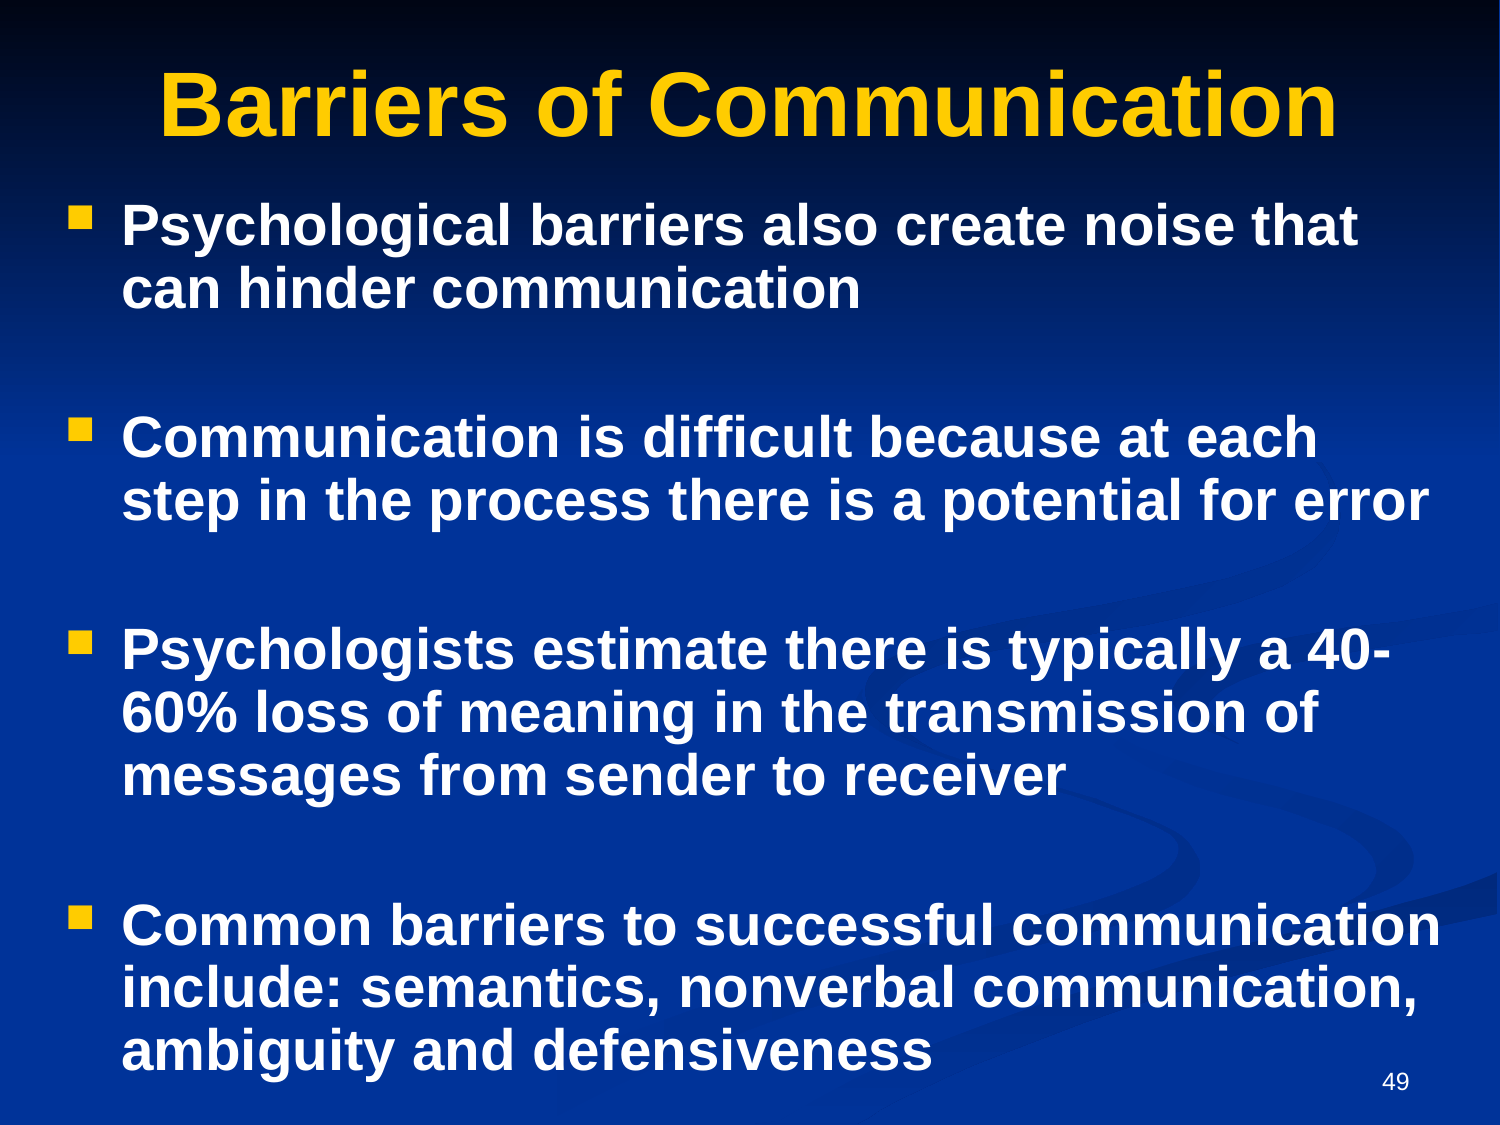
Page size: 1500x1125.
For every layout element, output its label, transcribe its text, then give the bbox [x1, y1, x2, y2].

title Barriers of Communication [74, 0, 1426, 187]
list Psychological barriers also create noise that can hinder communication Communication is difficult because at each step in the process there is a potential for error Psychologists estimate there is typically a 40-60% loss of meaning in the transmission of messages from sender to receiver Common barriers to successful communication include: semantics, nonverbal communication, ambiguity and defensiveness [49, 187, 1463, 1125]
